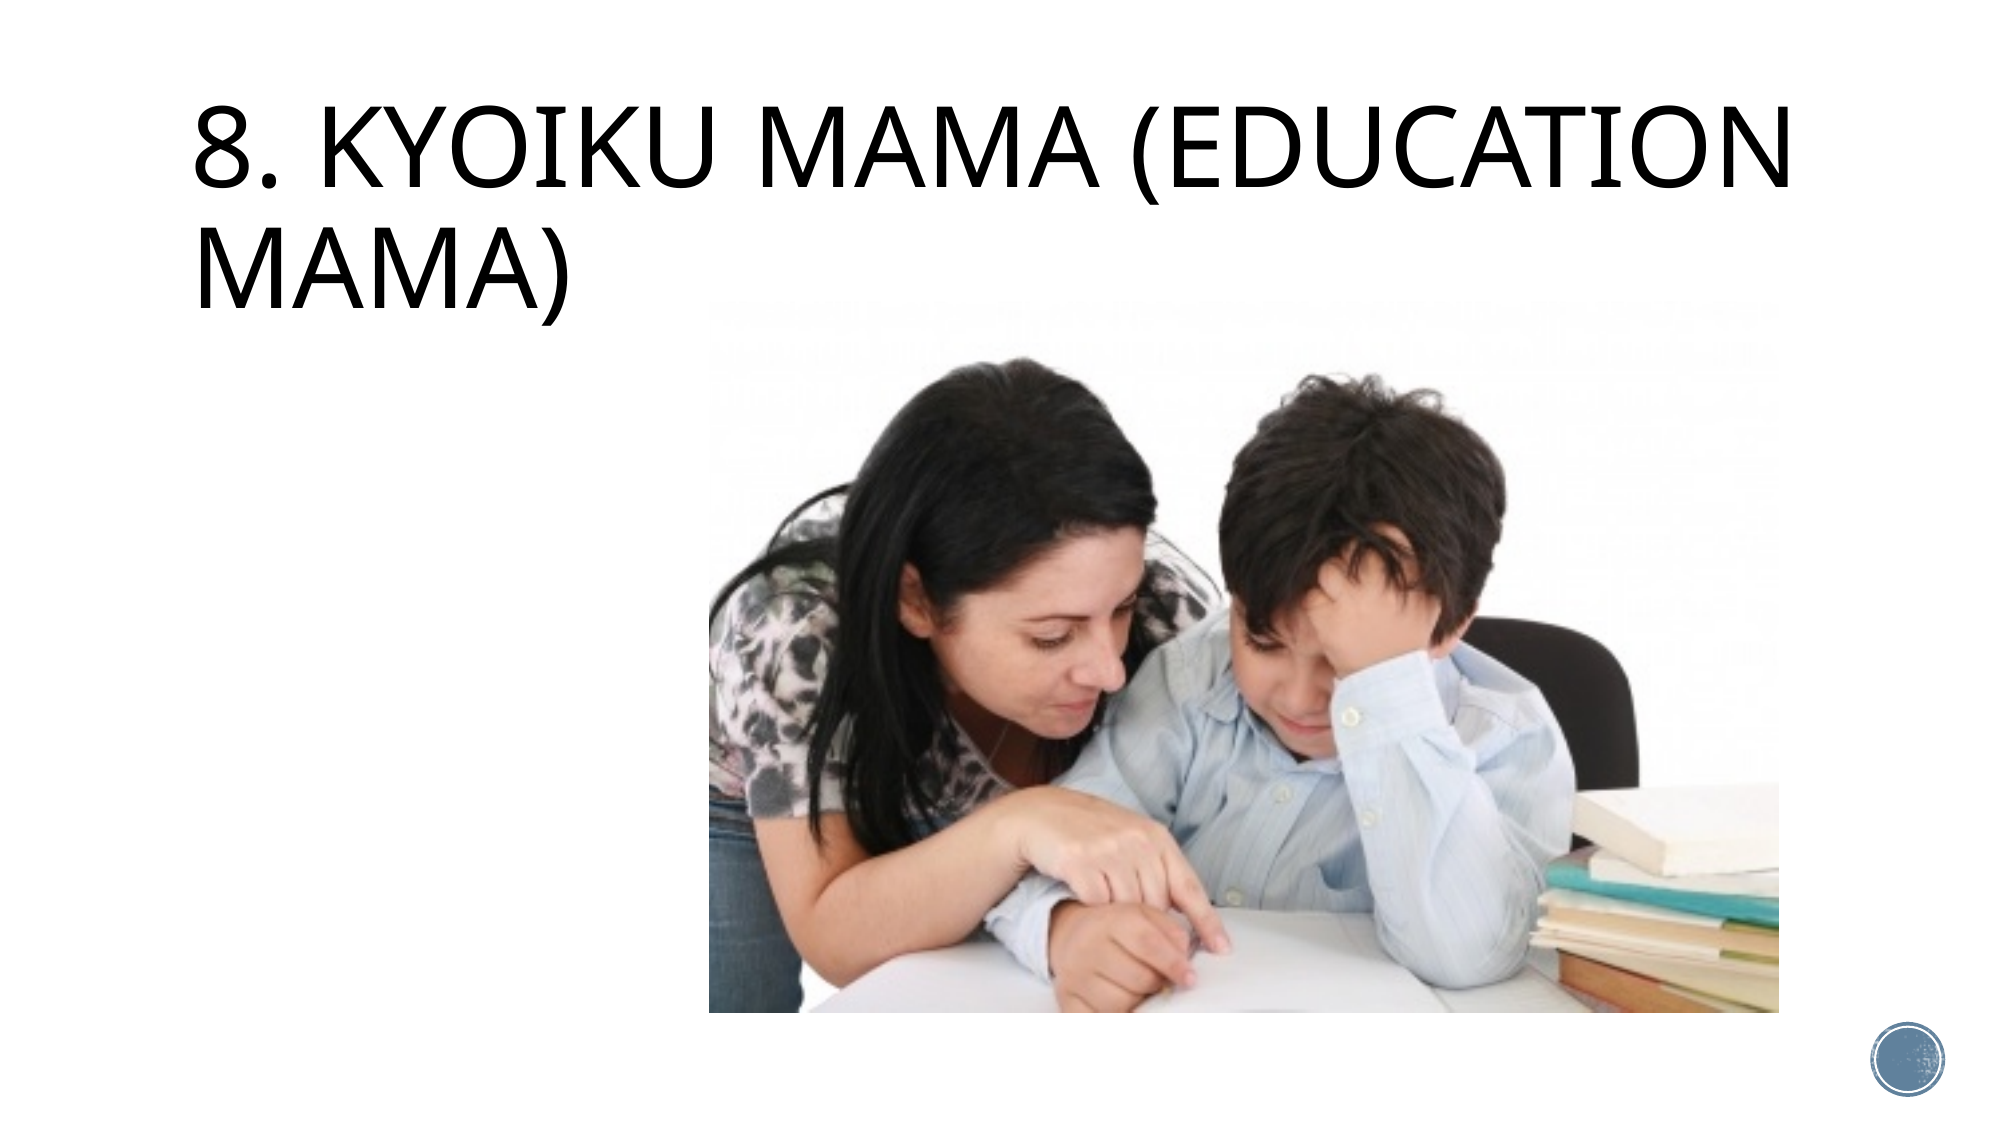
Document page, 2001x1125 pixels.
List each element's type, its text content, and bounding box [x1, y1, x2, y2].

title 8. Kyoiku Mama (Education Mama) [175, 79, 1826, 344]
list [712, 304, 1777, 1011]
